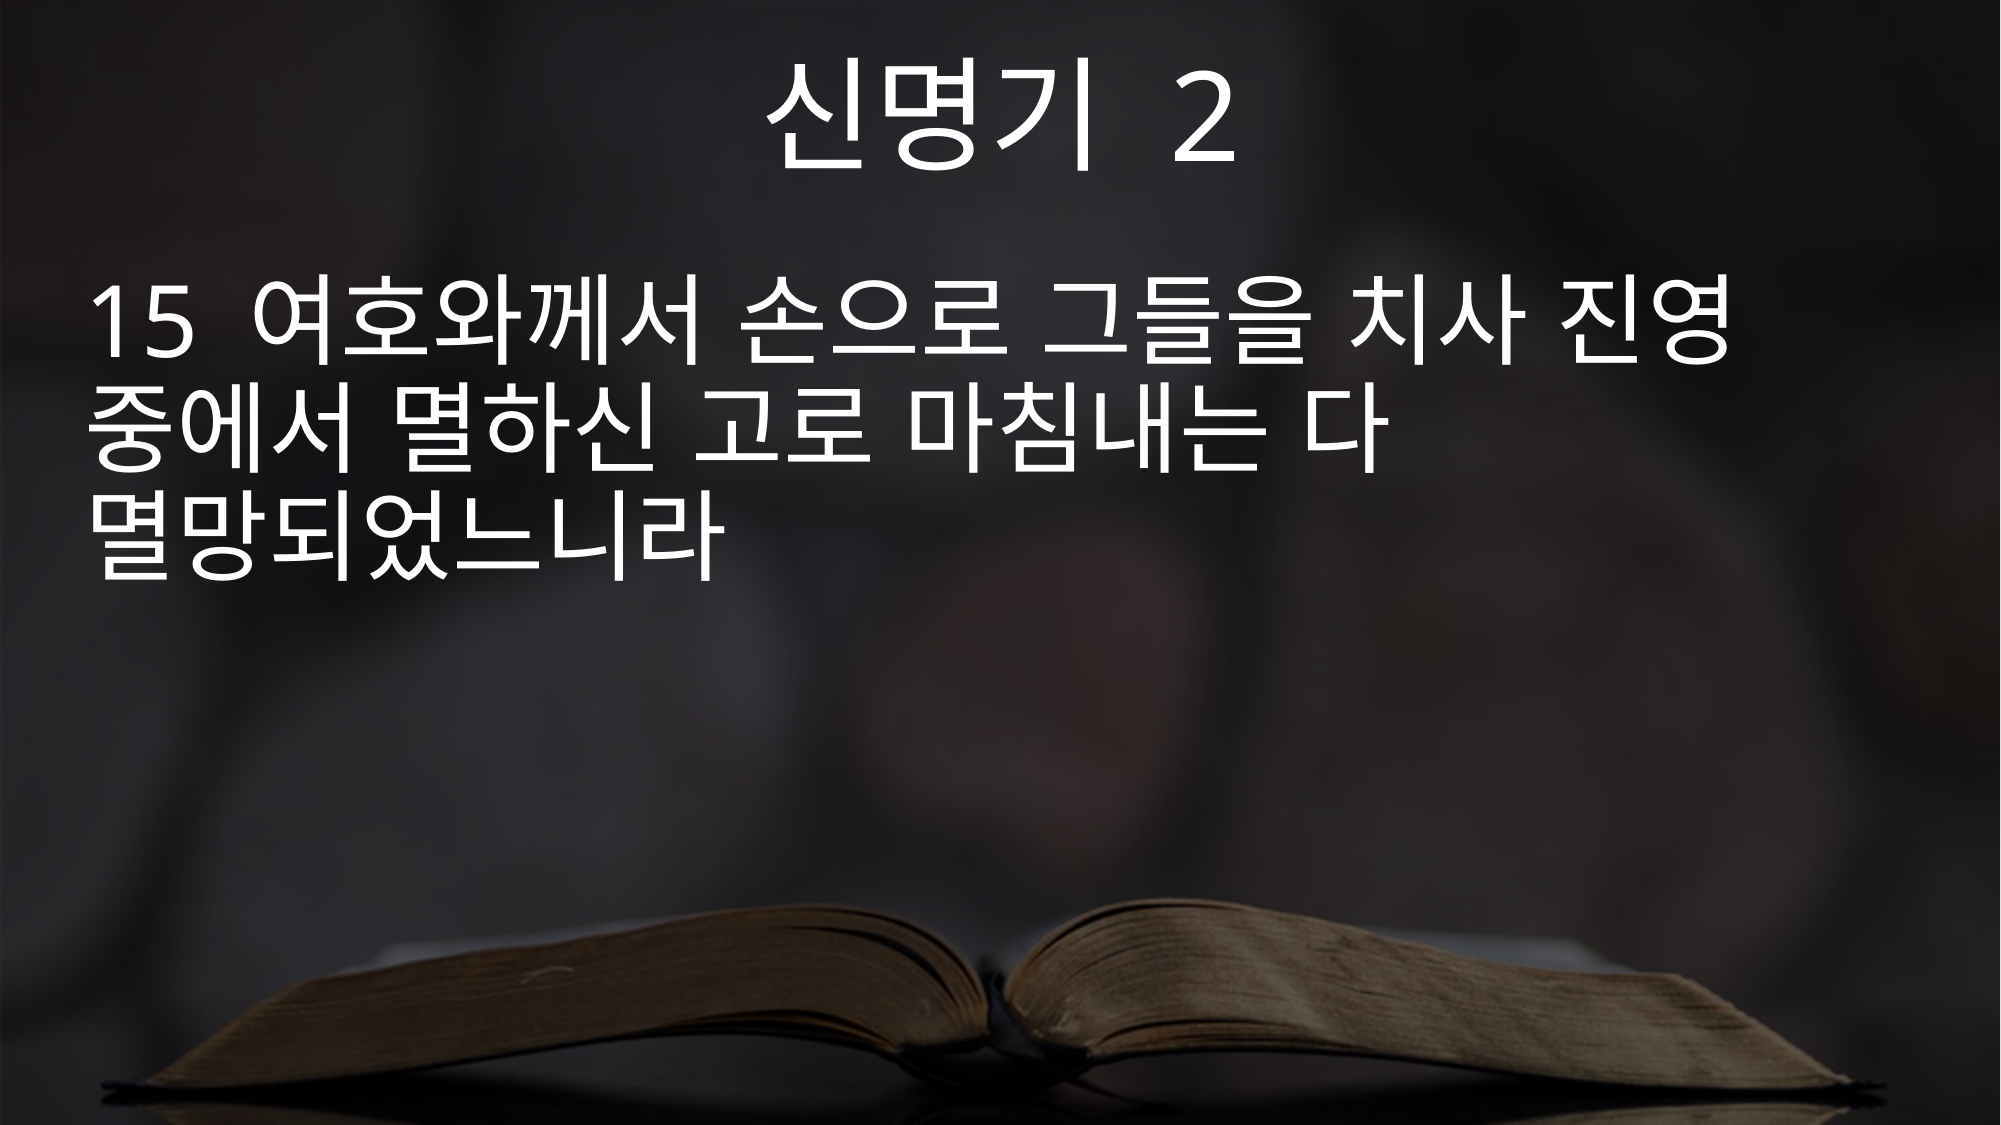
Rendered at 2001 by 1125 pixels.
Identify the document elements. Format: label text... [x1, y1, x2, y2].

list 15 여호와께서 손으로 그들을 치사 진영 중에서 멸하신 고로 마침내는 다 멸망되었느니라 [69, 263, 1953, 423]
footer 신명기 2 [0, 32, 2000, 192]
picture [0, 0, 2001, 1125]
